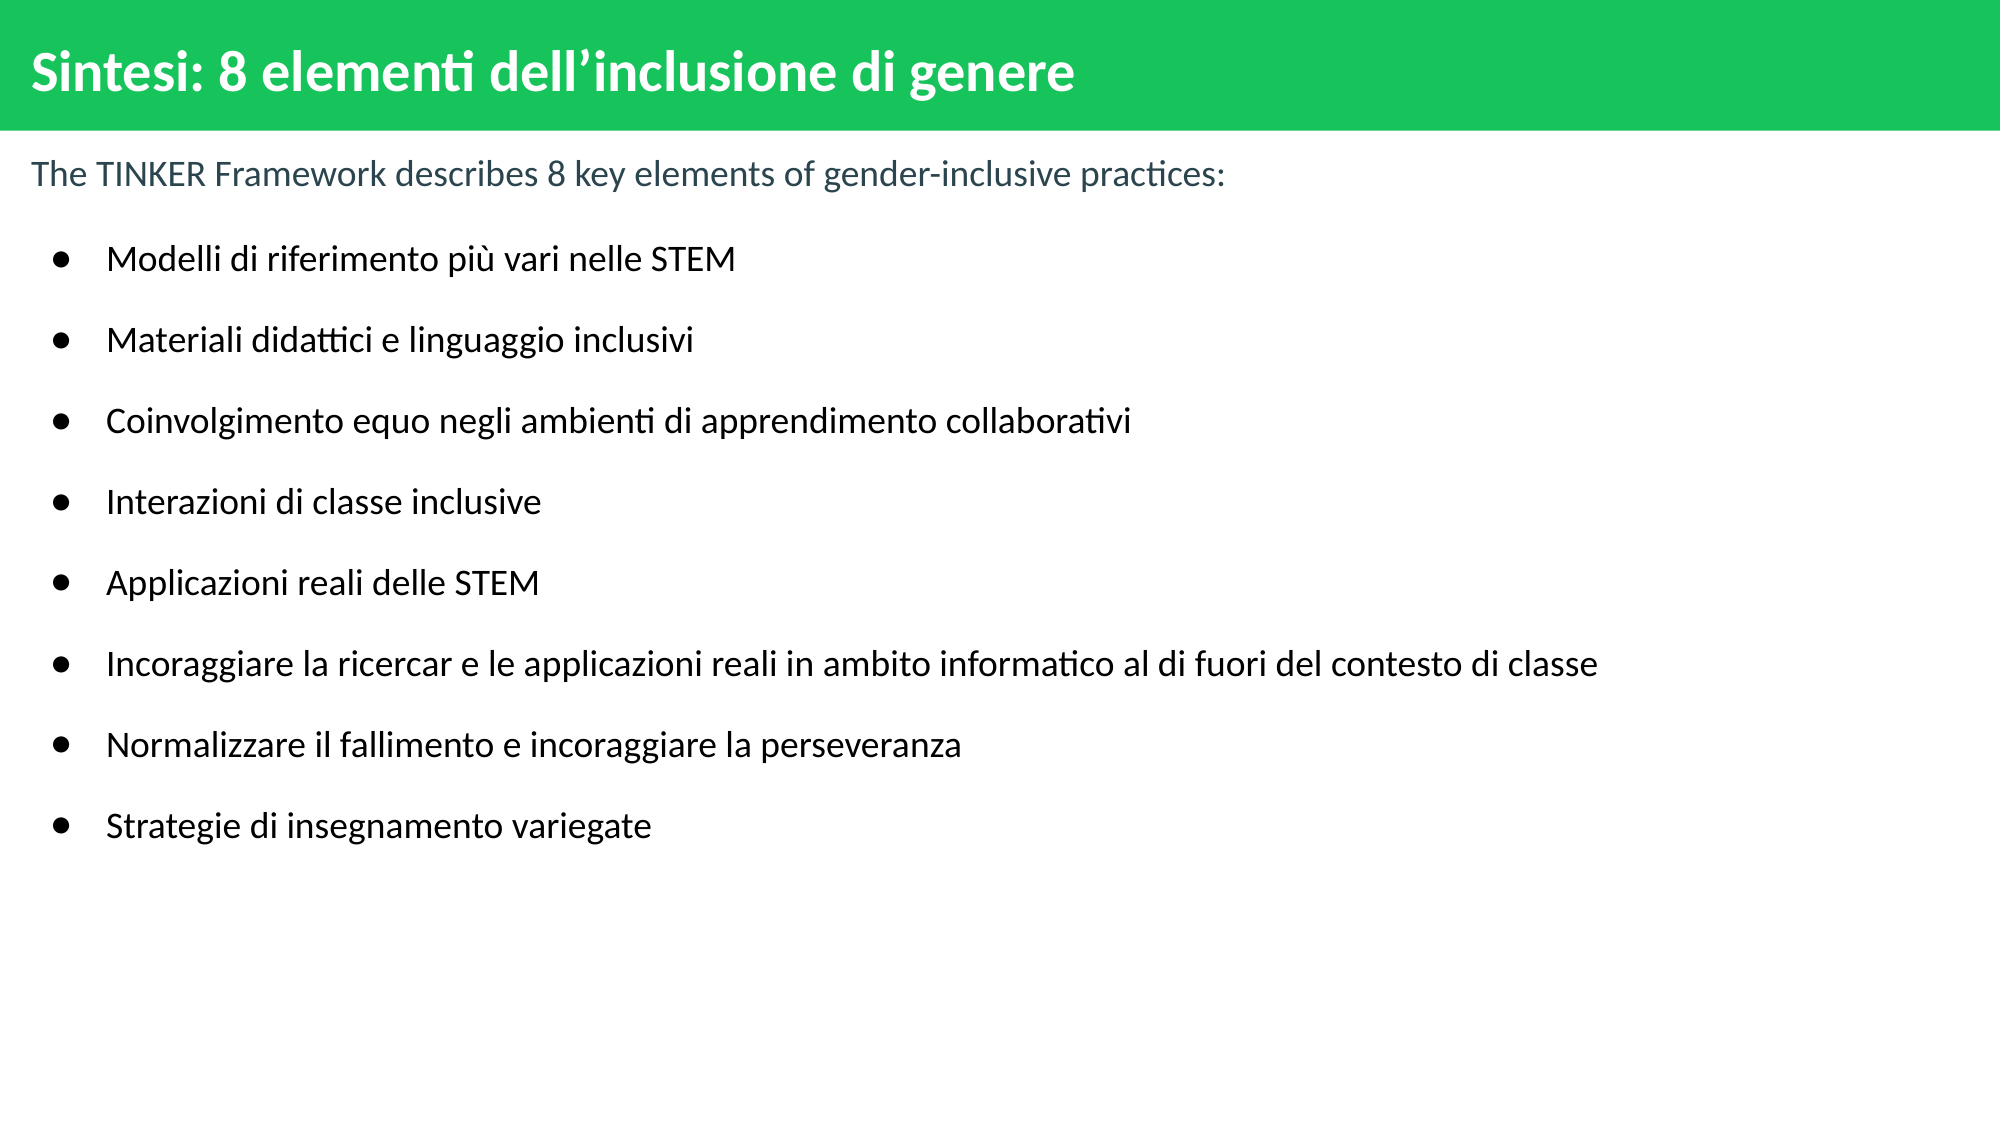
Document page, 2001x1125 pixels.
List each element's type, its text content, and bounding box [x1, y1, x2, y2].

title Sintesi: 8 elementi dell’inclusione di genere [16, 13, 1976, 131]
list The TINKER Framework describes 8 key elements of gender-inclusive practices: Modelli di riferimento più vari nelle STEM Materiali didattici e linguaggio inclusivi Coinvolgimento equo negli ambienti di apprendimento collaborativi Interazioni di classe inclusive Applicazioni reali delle STEM Incoraggiare la ricercar e le applicazioni reali in ambito informatico al di fuori del contesto di classe Normalizzare il fallimento e incoraggiare la perseveranza Strategie di insegnamento variegate [16, 146, 1976, 1112]
